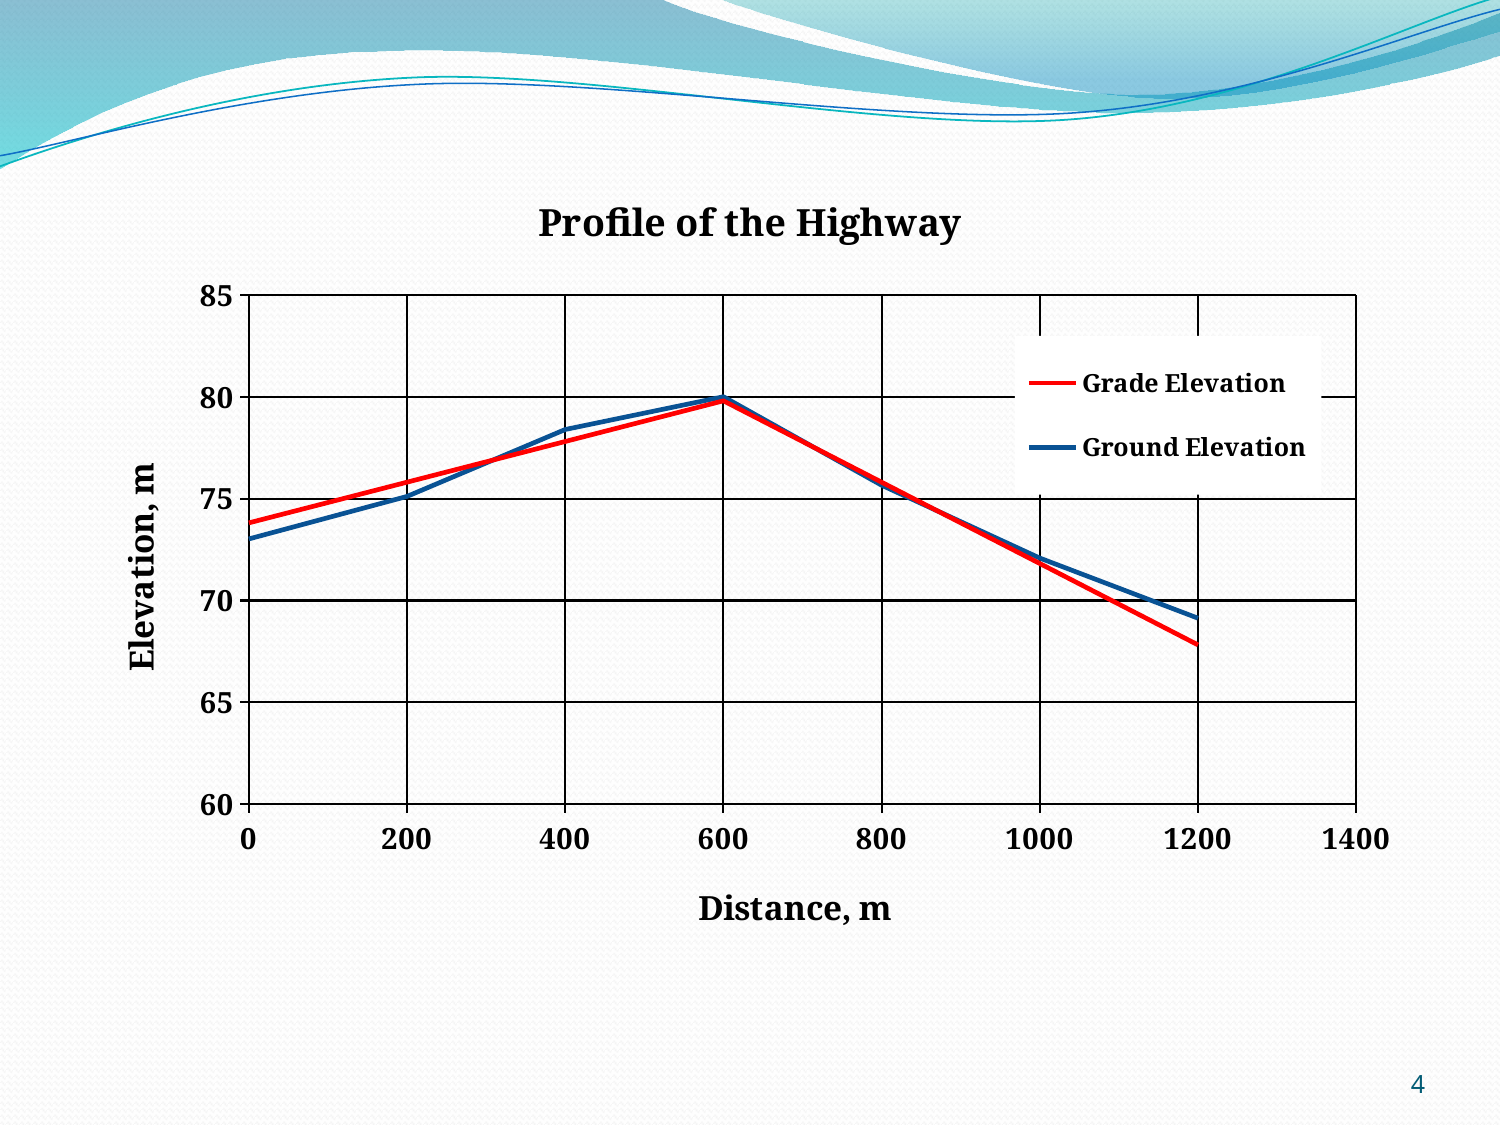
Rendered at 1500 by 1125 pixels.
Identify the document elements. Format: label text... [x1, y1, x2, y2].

slide_number 4 [1299, 1042, 1425, 1103]
chart [82, 160, 1418, 965]
